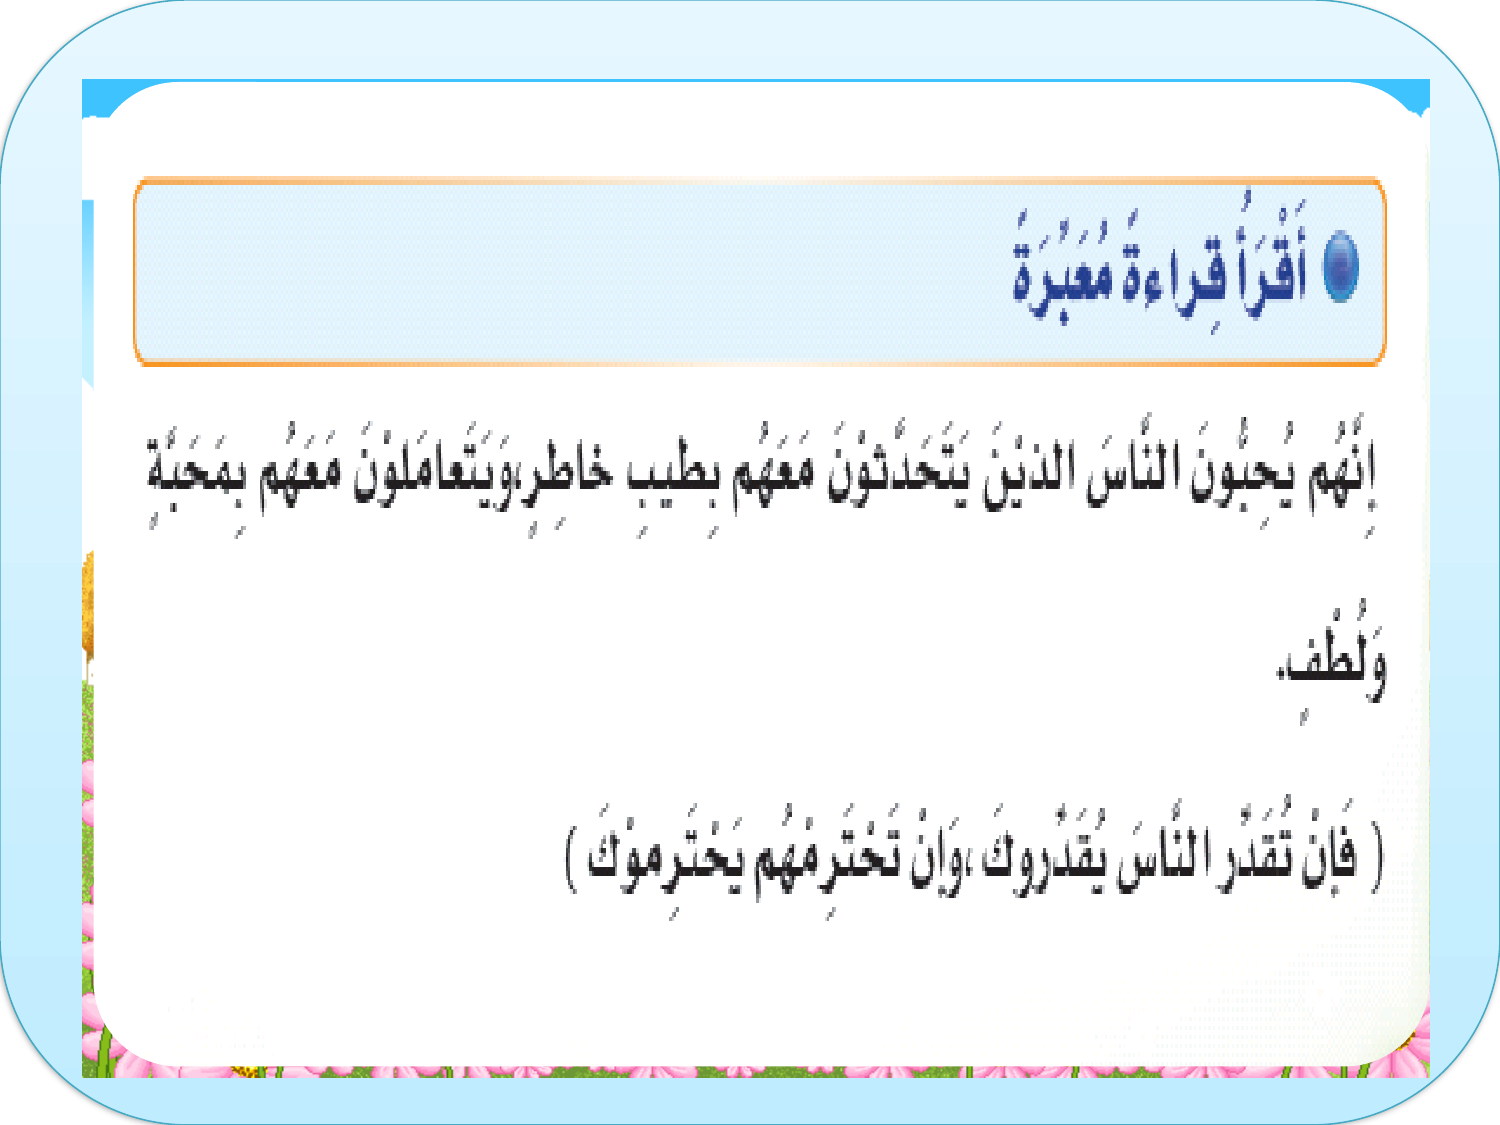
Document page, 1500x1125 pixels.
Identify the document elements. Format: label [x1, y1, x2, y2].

text_box [0, 0, 1500, 1125]
picture [81, 79, 1430, 1079]
